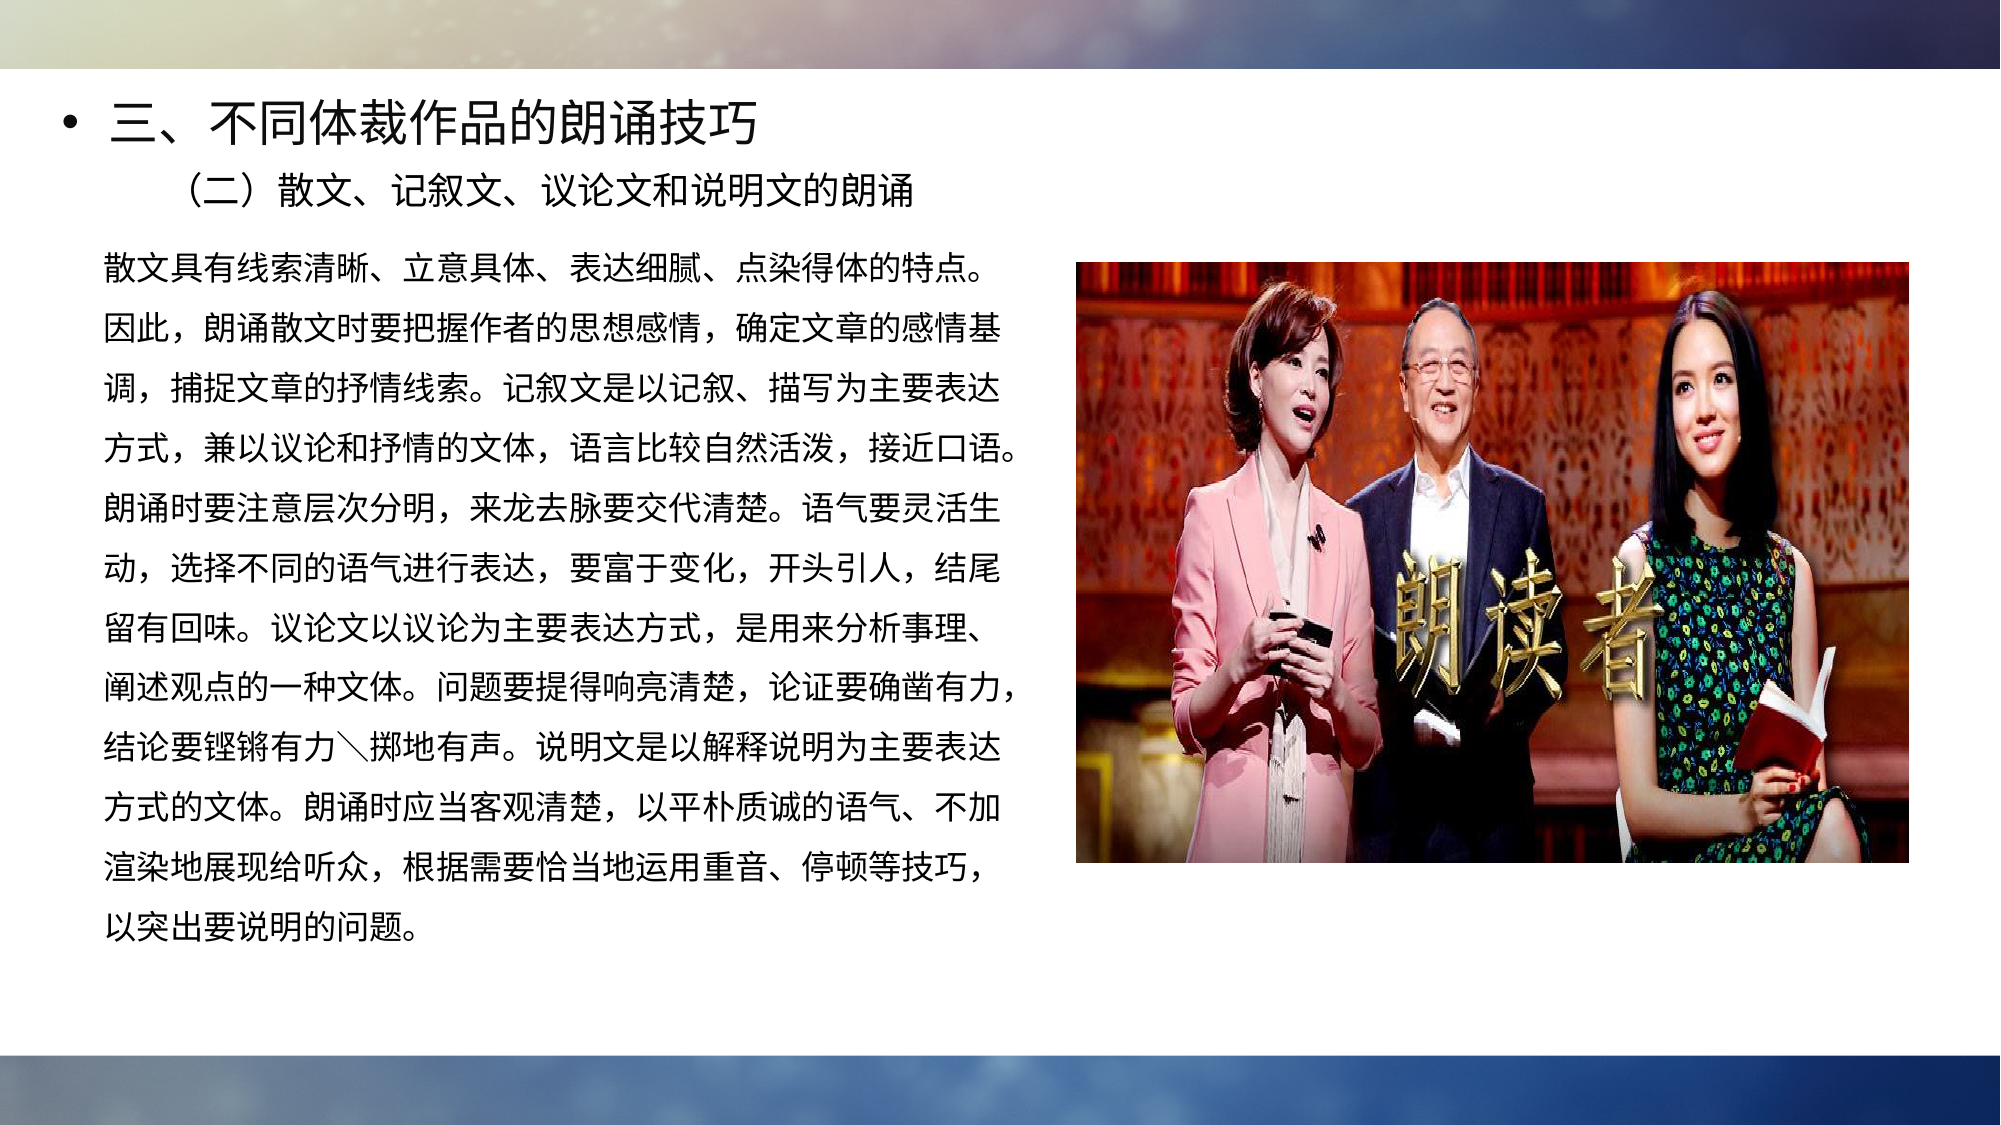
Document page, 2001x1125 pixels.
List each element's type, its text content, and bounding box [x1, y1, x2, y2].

text_box （二）散文、记叙文、议论文和说明文的朗诵 [150, 159, 931, 220]
picture [0, 1056, 2000, 1125]
text_box 散文具有线索清晰、立意具体、表达细腻、点染得体的特点。因此，朗诵散文时要把握作者的思想感情，确定文章的感情基调，捕捉文章的抒情线索。记叙文是以记叙、描写为主要表达方式，兼以议论和抒情的文体，语言比较自然活泼，接近口语。朗诵时要注意层次分明，来龙去脉要交代清楚。语气要灵活生动，选择不同的语气进行表达，要富于变化，开头引人，结尾留有回味。议论文以议论为主要表达方式，是用来分析事理、阐述观点的一种文体。问题要提得响亮清楚，论证要确凿有力，结论要铿锵有力＼掷地有声。说明文是以解释说明为主要表达方式的文体。朗诵时应当客观清楚，以平朴质诚的语气、不加渲染地展现给听众，根据需要恰当地运用重音、停顿等技巧，以突出要说明的问题。 [88, 220, 1047, 954]
picture [1076, 262, 1909, 863]
text_box 三、不同体裁作品的朗诵技巧 [46, 84, 1047, 160]
picture [0, 0, 2000, 69]
